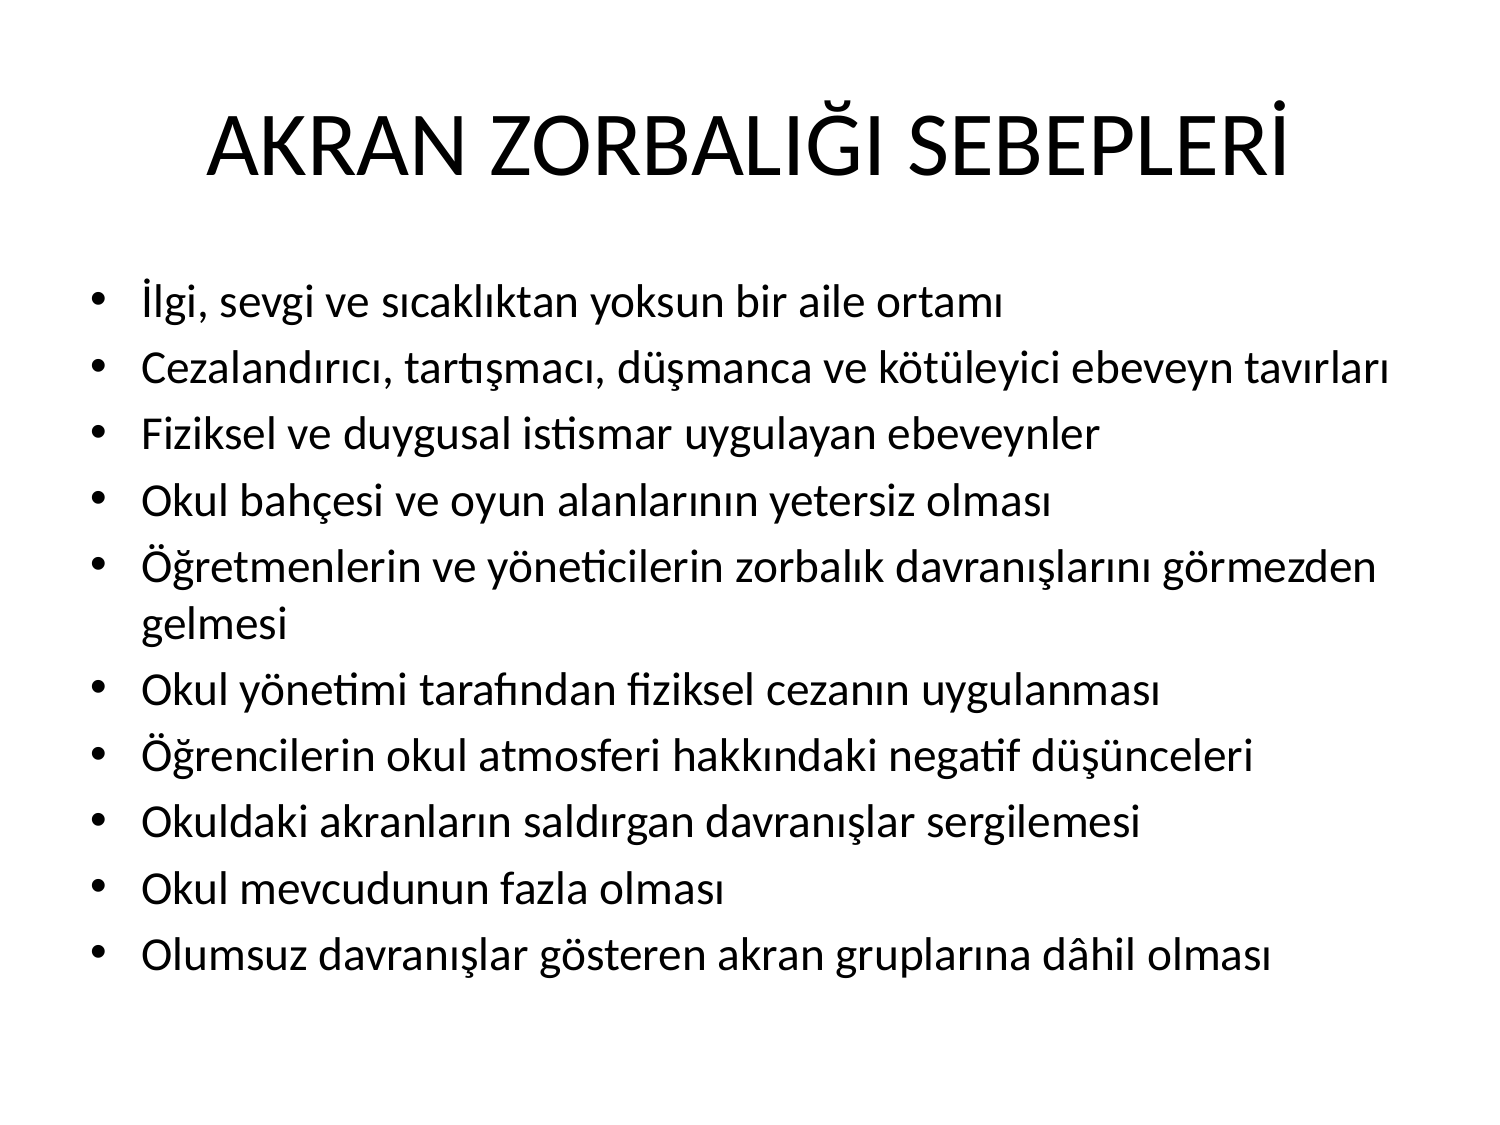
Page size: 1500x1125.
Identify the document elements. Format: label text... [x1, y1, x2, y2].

title AKRAN ZORBALIĞI SEBEPLERİ [75, 45, 1425, 233]
list İlgi, sevgi ve sıcaklıktan yoksun bir aile ortamı Cezalandırıcı, tartışmacı, düşmanca ve kötüleyici ebeveyn tavırları Fiziksel ve duygusal istismar uygulayan ebeveynler Okul bahçesi ve oyun alanlarının yetersiz olması Öğretmenlerin ve yöneticilerin zorbalık davranışlarını görmezden gelmesi Okul yönetimi tarafından fiziksel cezanın uygulanması Öğrencilerin okul atmosferi hakkındaki negatif düşünceleri Okuldaki akranların saldırgan davranışlar sergilemesi Okul mevcudunun fazla olması Olumsuz davranışlar gösteren akran gruplarına dâhil olması [75, 262, 1425, 1005]
